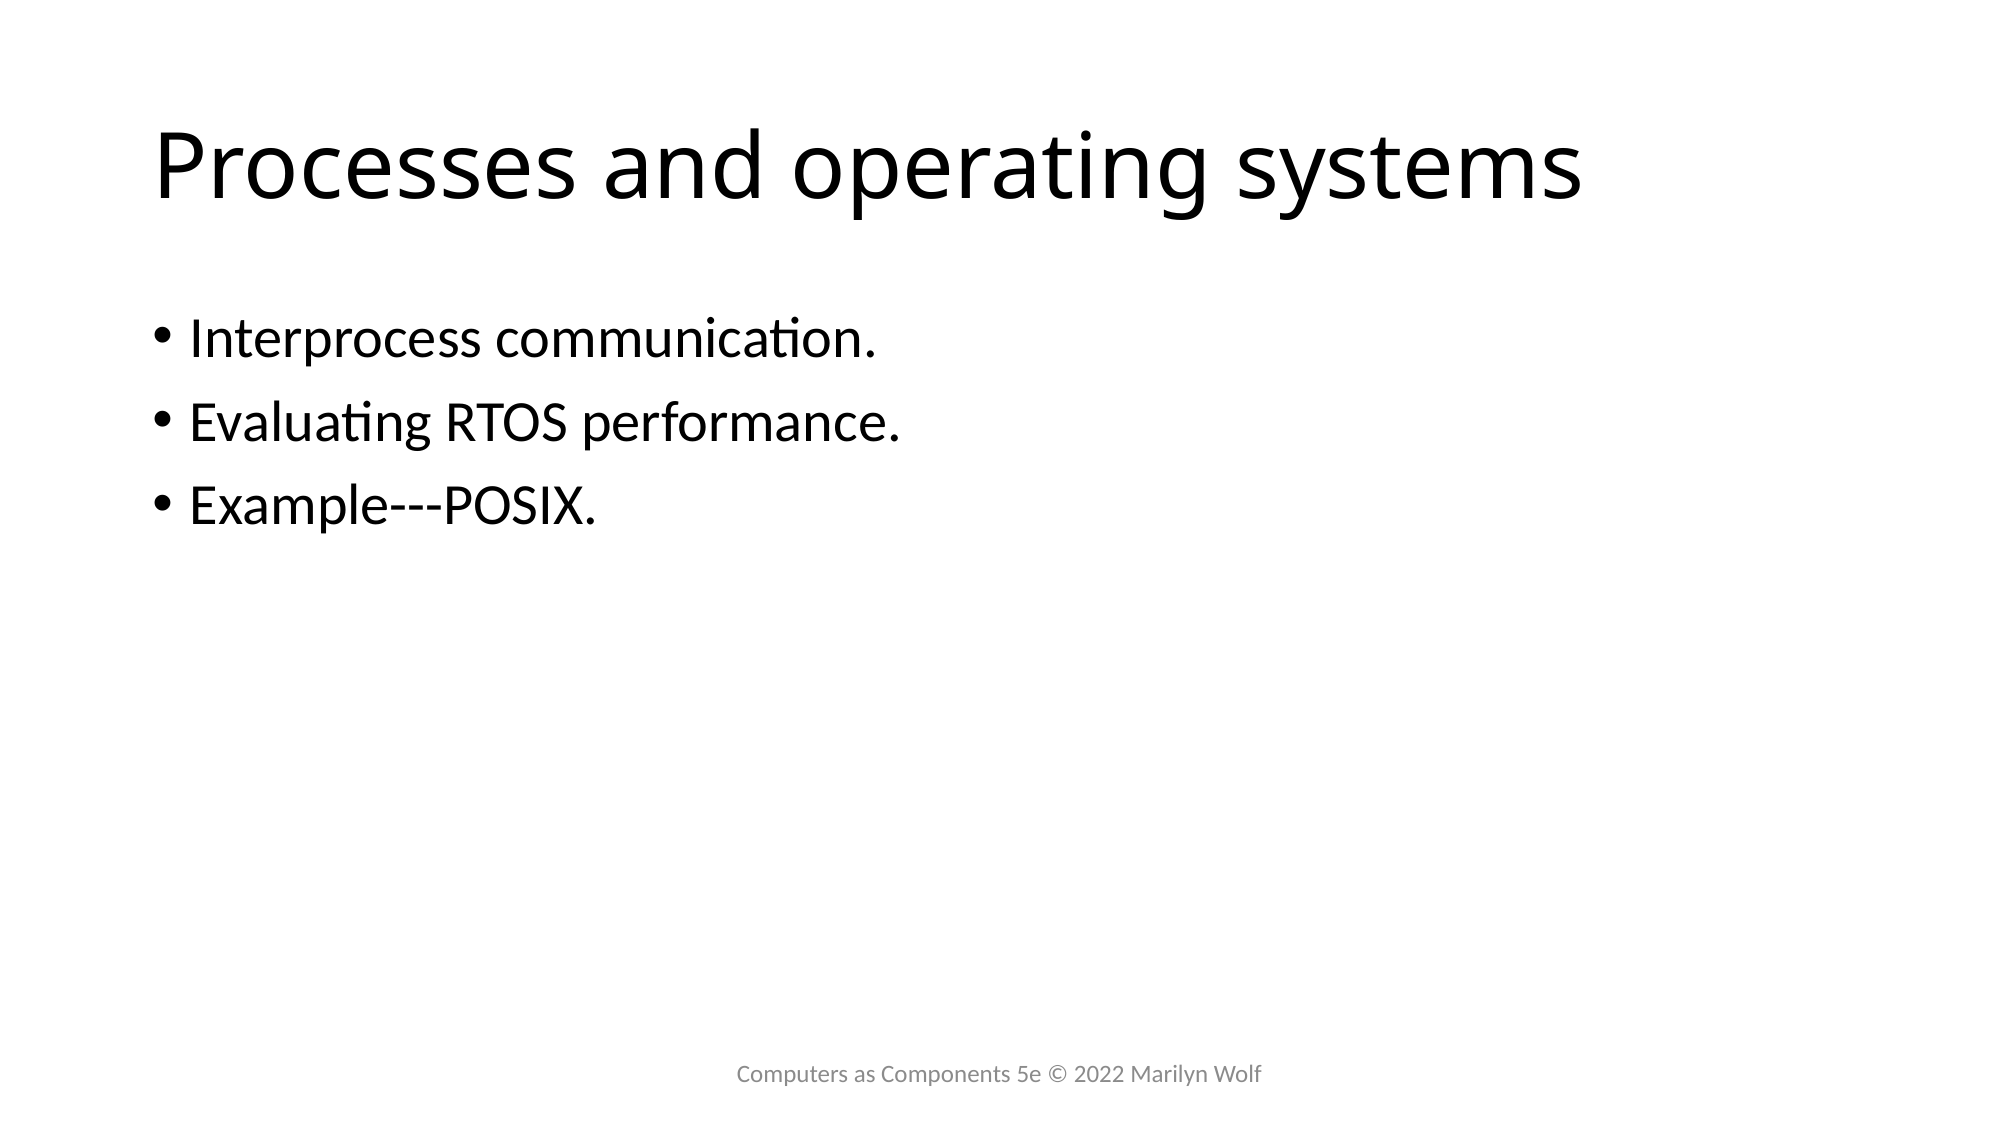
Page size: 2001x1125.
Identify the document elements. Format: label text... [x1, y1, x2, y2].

footer Computers as Components 5e © 2022 Marilyn Wolf [662, 1042, 1338, 1103]
title Processes and operating systems [137, 59, 1863, 278]
list Interprocess communication. Evaluating RTOS performance. Example---POSIX. [137, 299, 1863, 1014]
